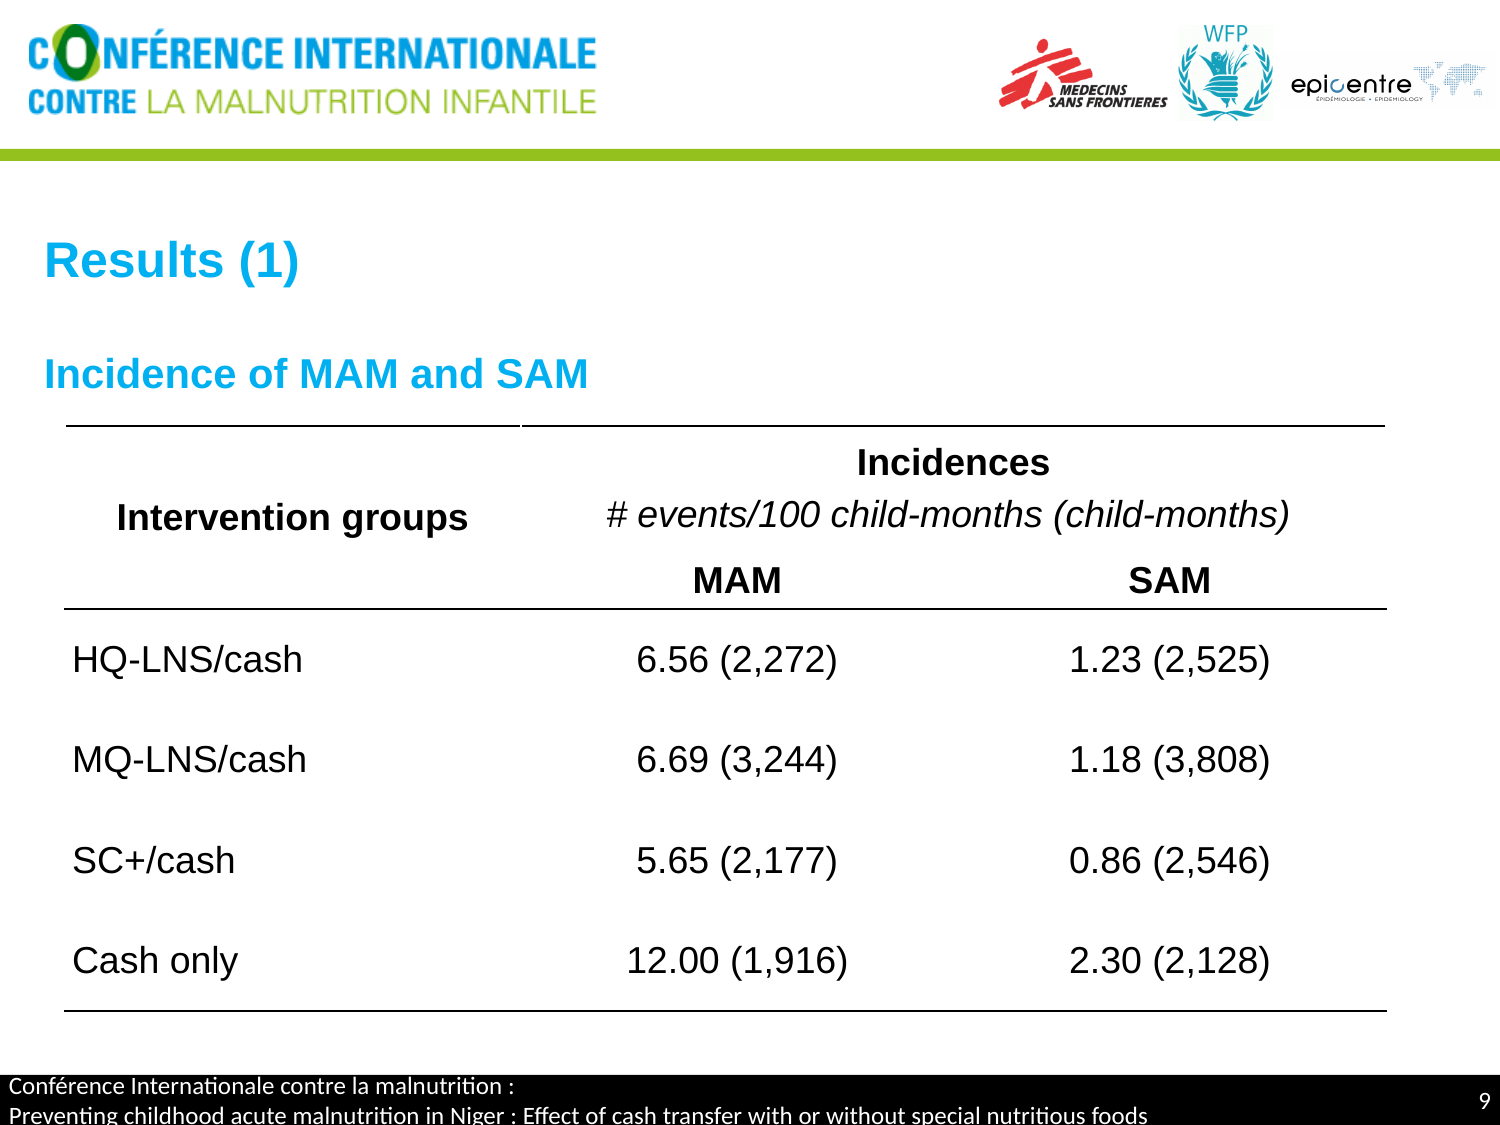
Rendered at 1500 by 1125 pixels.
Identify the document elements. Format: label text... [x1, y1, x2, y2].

table_cell 0.86 (2,546) [955, 811, 1385, 910]
table_cell HQ-LNS/cash [66, 610, 520, 709]
table_cell MQ-LNS/cash [66, 710, 520, 809]
slide_number 9 [1471, 1069, 1500, 1125]
footer Conférence Internationale contre la malnutrition : Preventing childhood acute malnutrition in Niger : Effect of cash transfer with or without special nutritious foods [0, 1069, 1471, 1125]
table_cell 6.69 (3,244) [522, 710, 953, 809]
table_cell 1.18 (3,808) [955, 710, 1385, 809]
table_cell MAM [522, 552, 953, 608]
table_header Incidences # events/100 child-months (child-months) [522, 427, 1385, 550]
text_box Results (1) Incidence of MAM and SAM [29, 219, 1436, 635]
picture [29, 24, 597, 115]
table_cell SC+/cash [66, 811, 520, 910]
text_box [986, 25, 1496, 121]
table_cell 2.30 (2,128) [955, 911, 1385, 1010]
table_cell 1.23 (2,525) [955, 610, 1385, 709]
table_cell 5.65 (2,177) [522, 811, 953, 910]
table_cell Cash only [66, 911, 520, 1010]
table_cell SAM [955, 552, 1385, 608]
table_cell 12.00 (1,916) [522, 911, 953, 1010]
table_cell 6.56 (2,272) [522, 610, 953, 709]
table_header Intervention groups [66, 427, 520, 608]
text_box [0, 147, 1500, 163]
